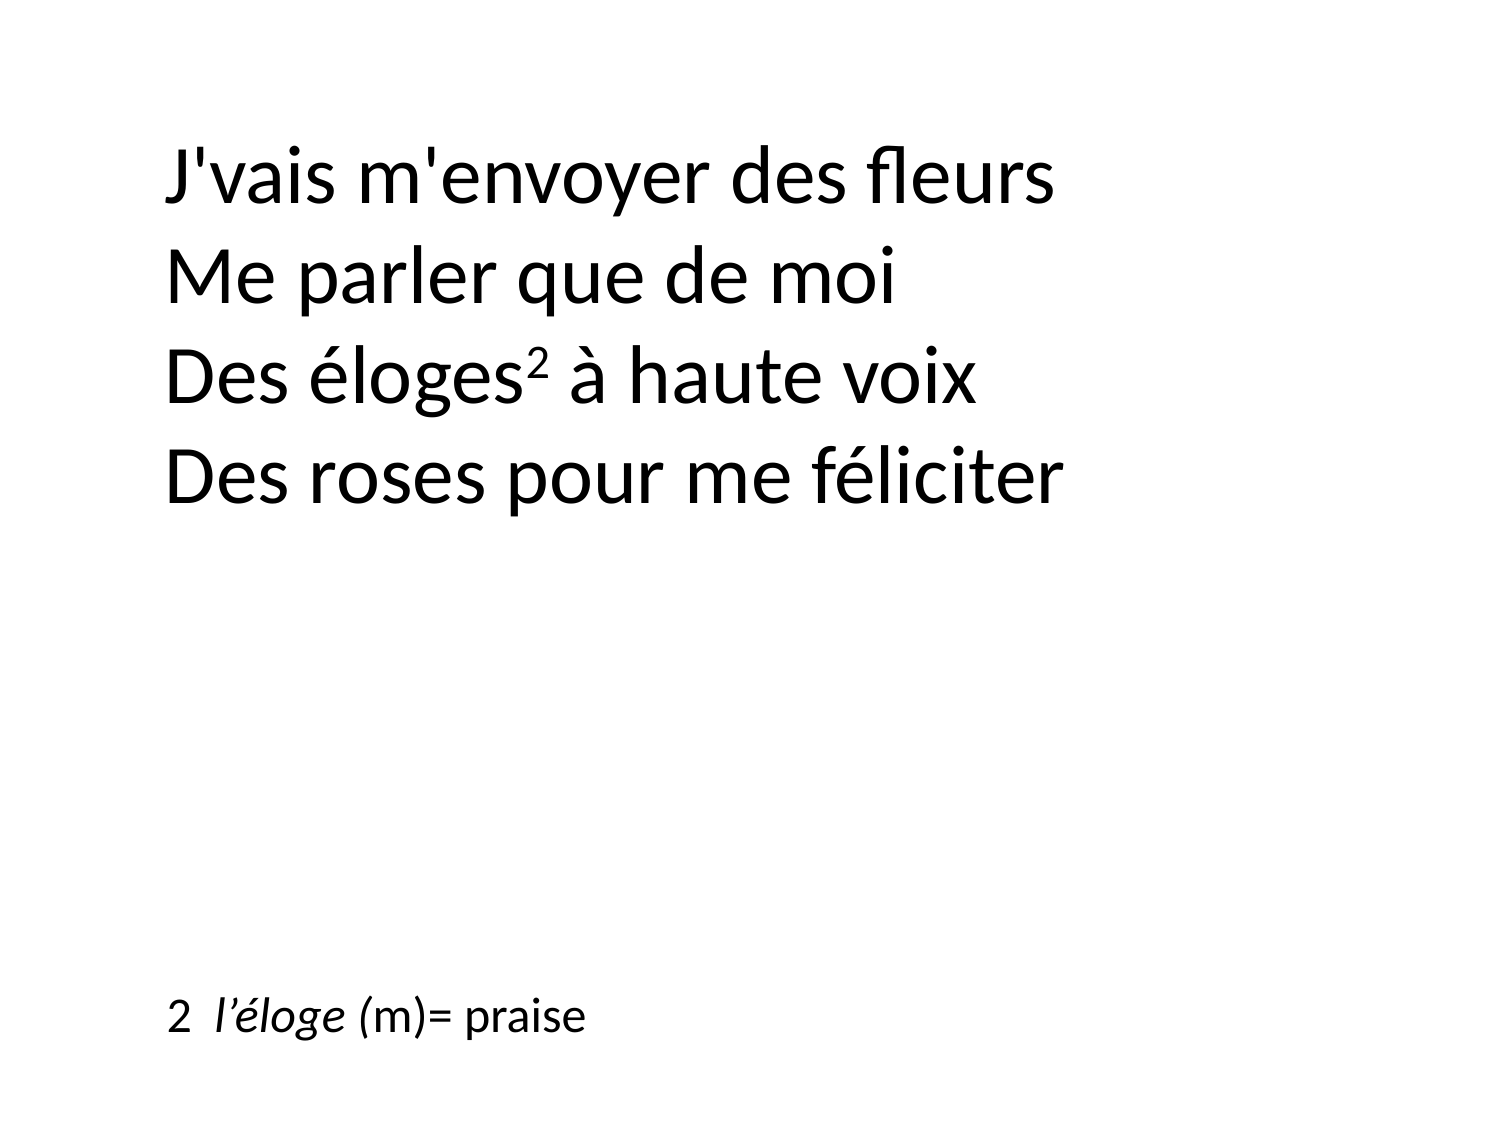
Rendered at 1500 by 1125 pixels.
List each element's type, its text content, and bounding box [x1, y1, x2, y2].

text_box J'vais m'envoyer des fleurs Me parler que de moi Des éloges2 à haute voix Des roses pour me féliciter [149, 112, 1500, 828]
text_box 2 l’éloge (m)= praise [151, 974, 636, 1050]
